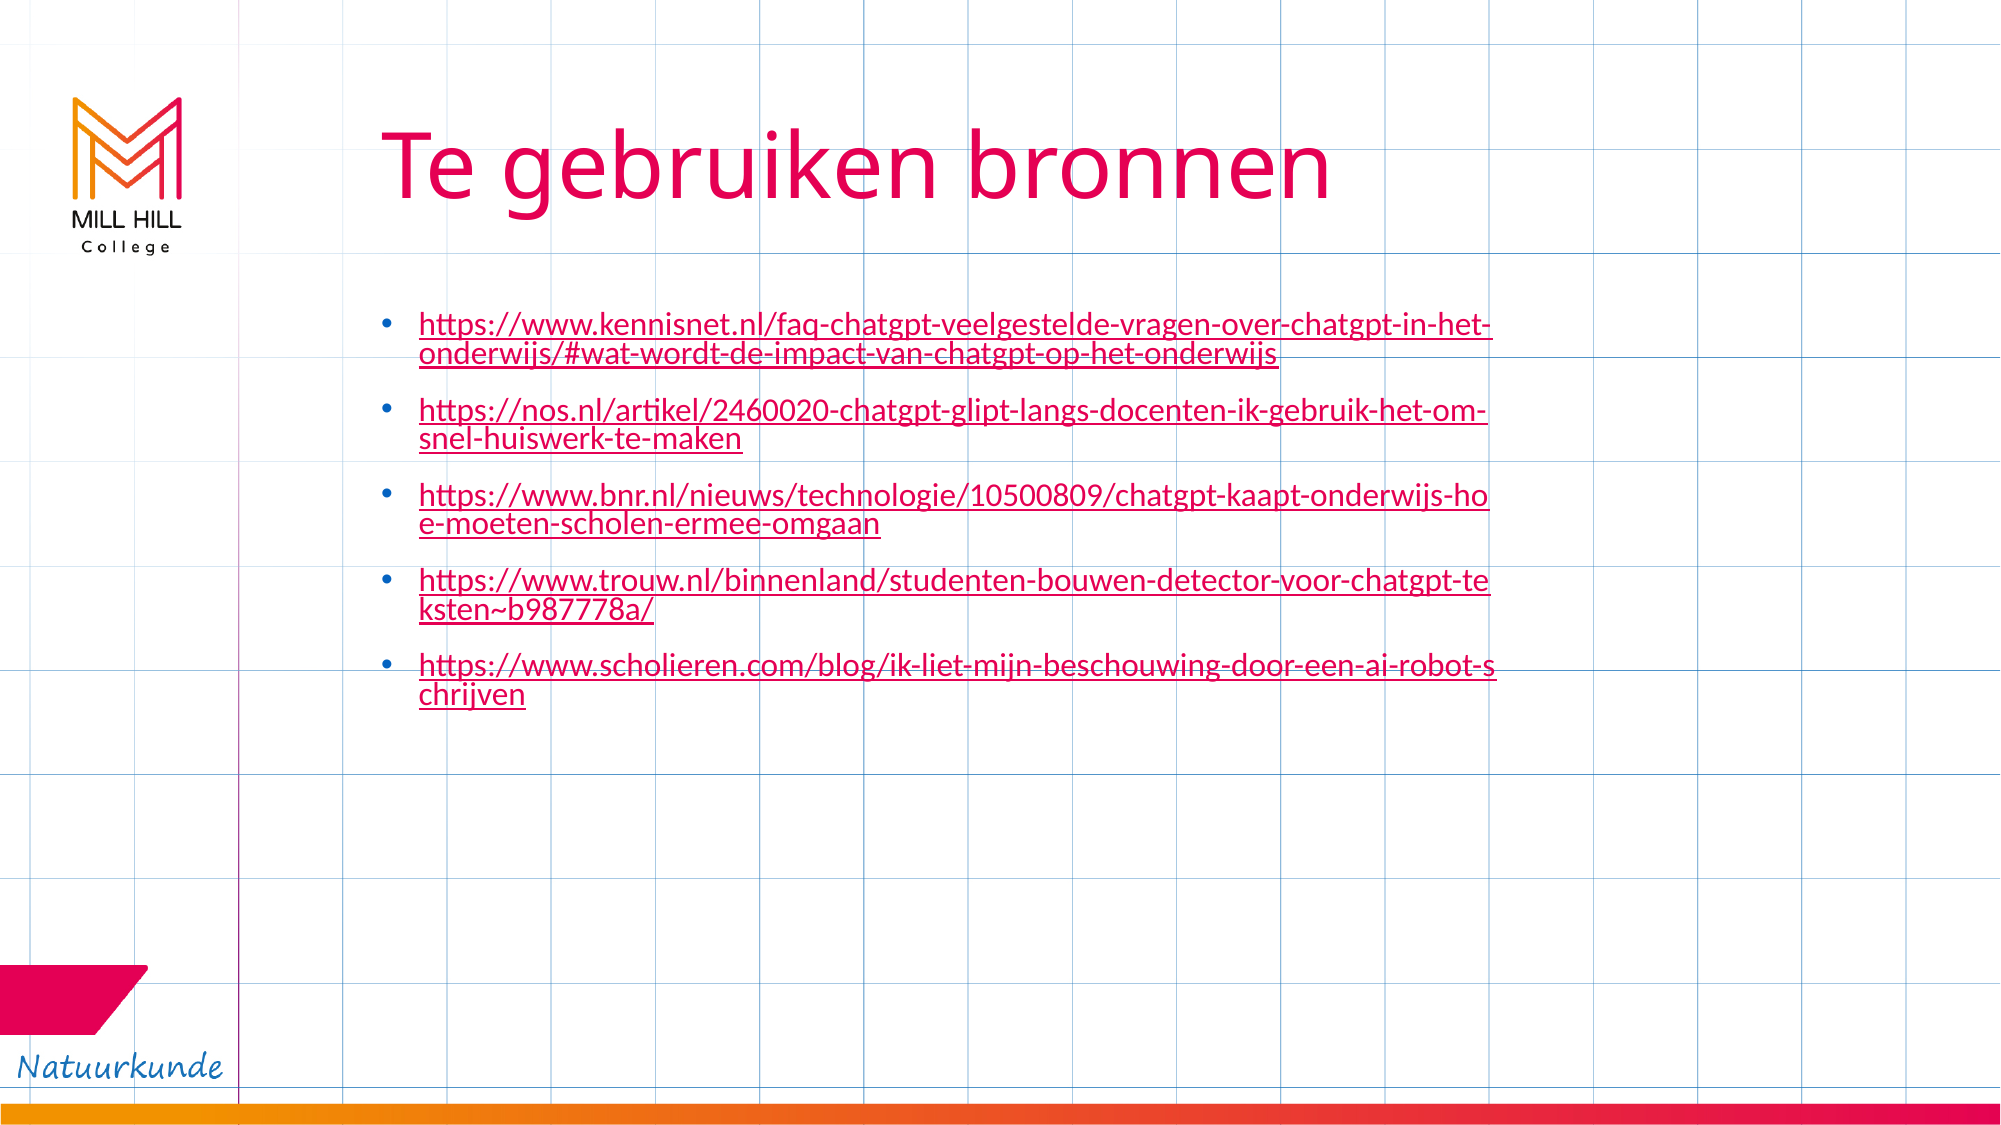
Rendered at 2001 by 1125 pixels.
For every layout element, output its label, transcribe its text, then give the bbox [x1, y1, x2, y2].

picture [0, 0, 2001, 1125]
list https://www.kennisnet.nl/faq-chatgpt-veelgestelde-vragen-over-chatgpt-in-het-onderwijs/#wat-wordt-de-impact-van-chatgpt-op-het-onderwijs https://nos.nl/artikel/2460020-chatgpt-glipt-langs-docenten-ik-gebruik-het-om-snel-huiswerk-te-maken https://www.bnr.nl/nieuws/technologie/10500809/chatgpt-kaapt-onderwijs-hoe-moeten-scholen-ermee-omgaan https://www.trouw.nl/binnenland/studenten-bouwen-detector-voor-chatgpt-teksten~b987778a/ https://www.scholieren.com/blog/ik-liet-mijn-beschouwing-door-een-ai-robot-schrijven [366, 299, 1514, 1014]
title Te gebruiken bronnen [366, 59, 1884, 278]
